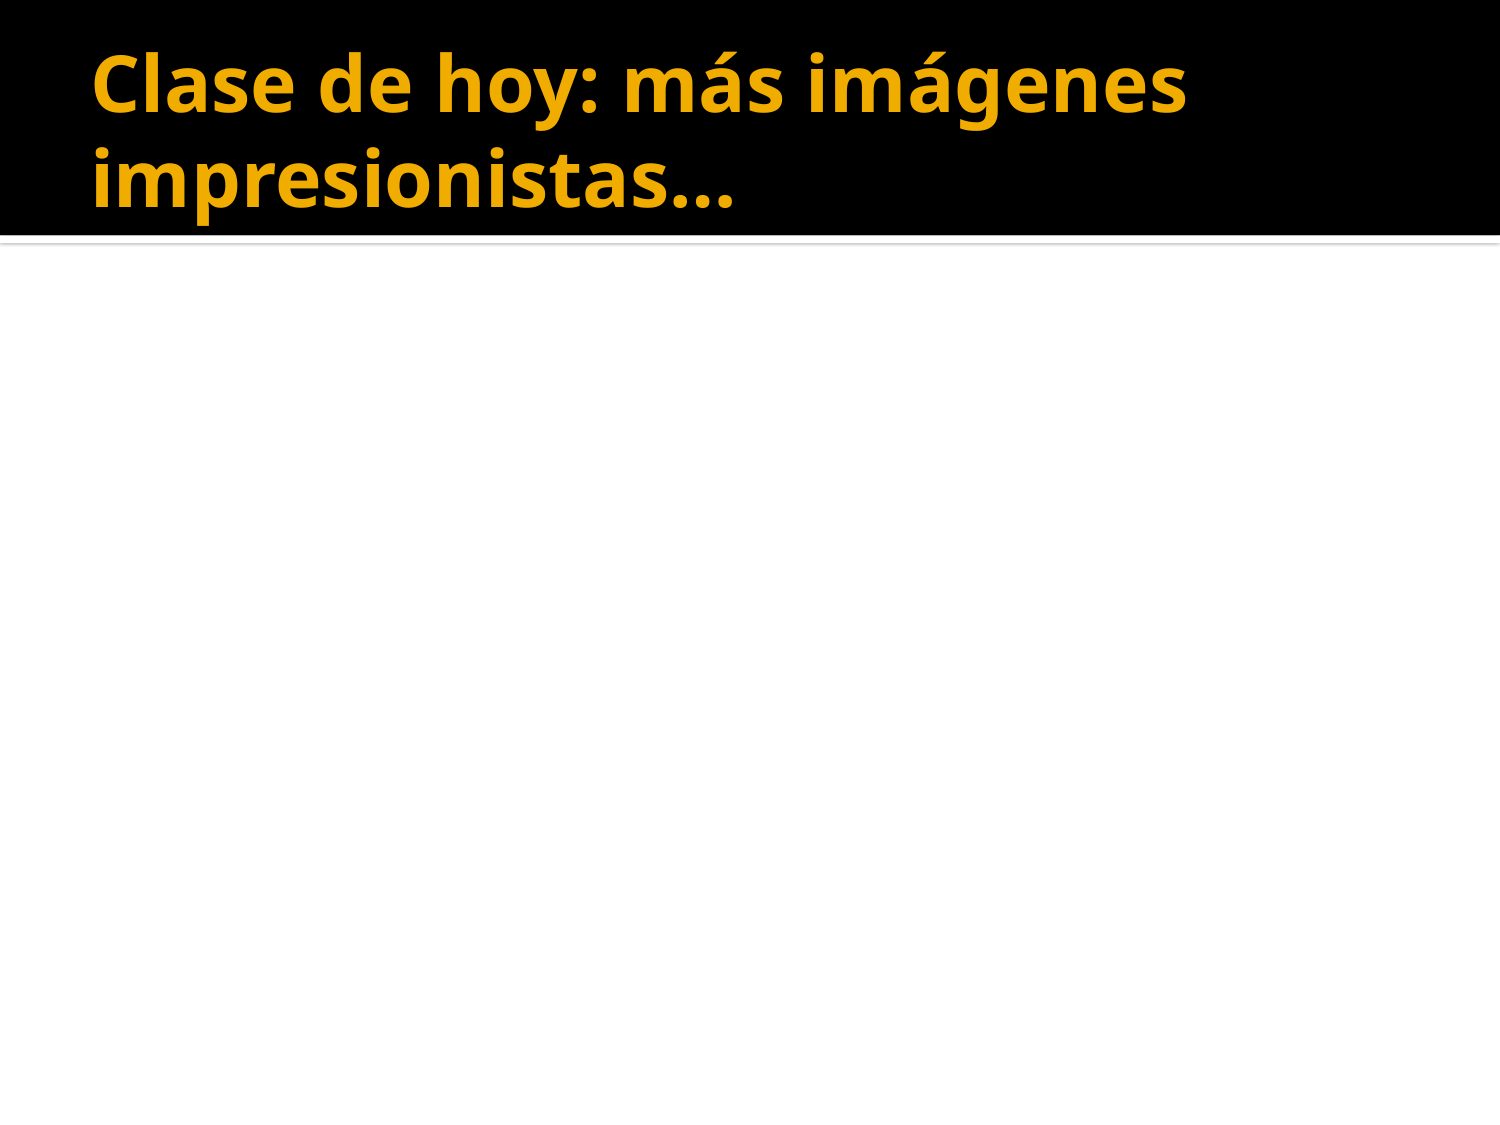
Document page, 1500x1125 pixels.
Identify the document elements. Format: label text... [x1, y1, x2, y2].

title Clase de hoy: más imágenes impresionistas… [75, 25, 1425, 231]
